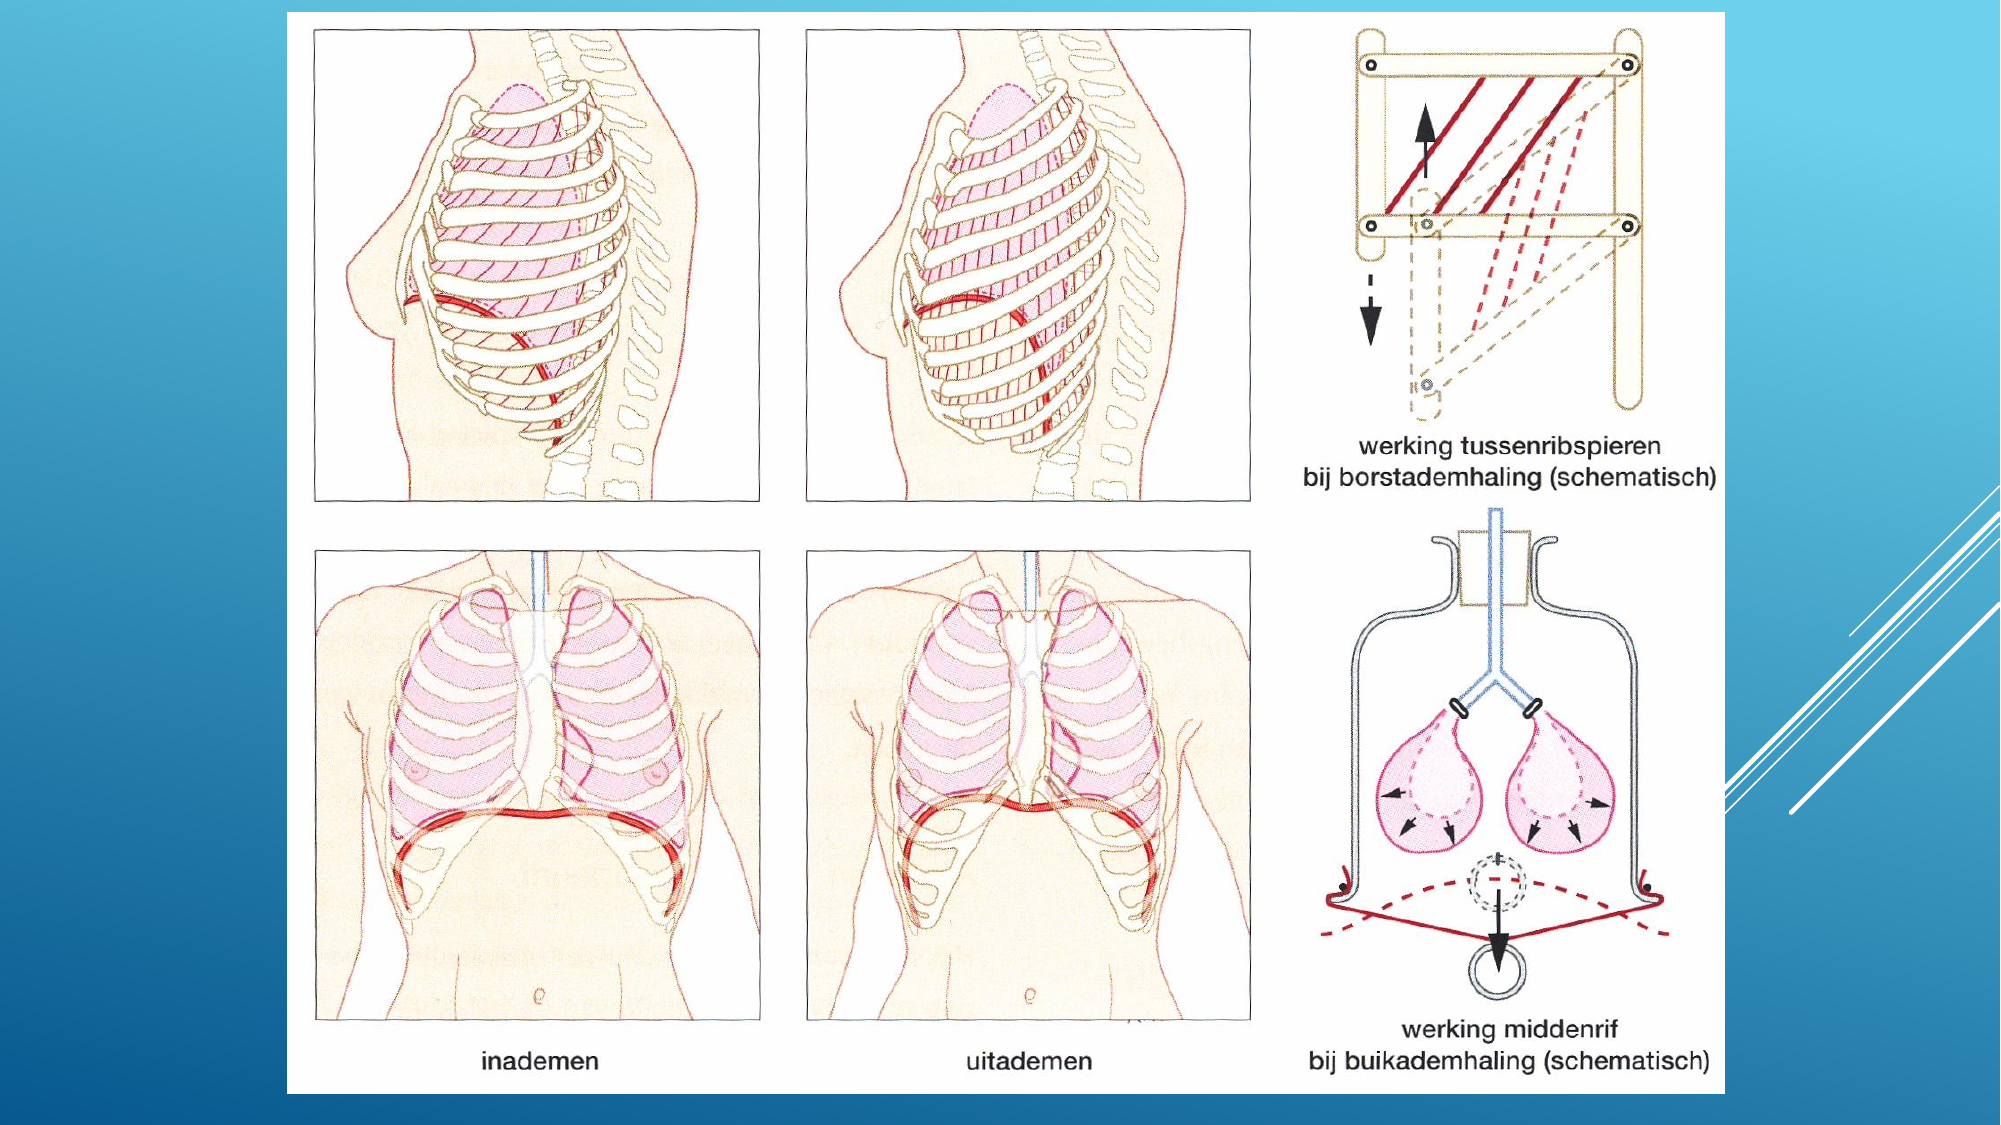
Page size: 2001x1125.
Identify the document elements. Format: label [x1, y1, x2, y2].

picture [287, 12, 1726, 1095]
